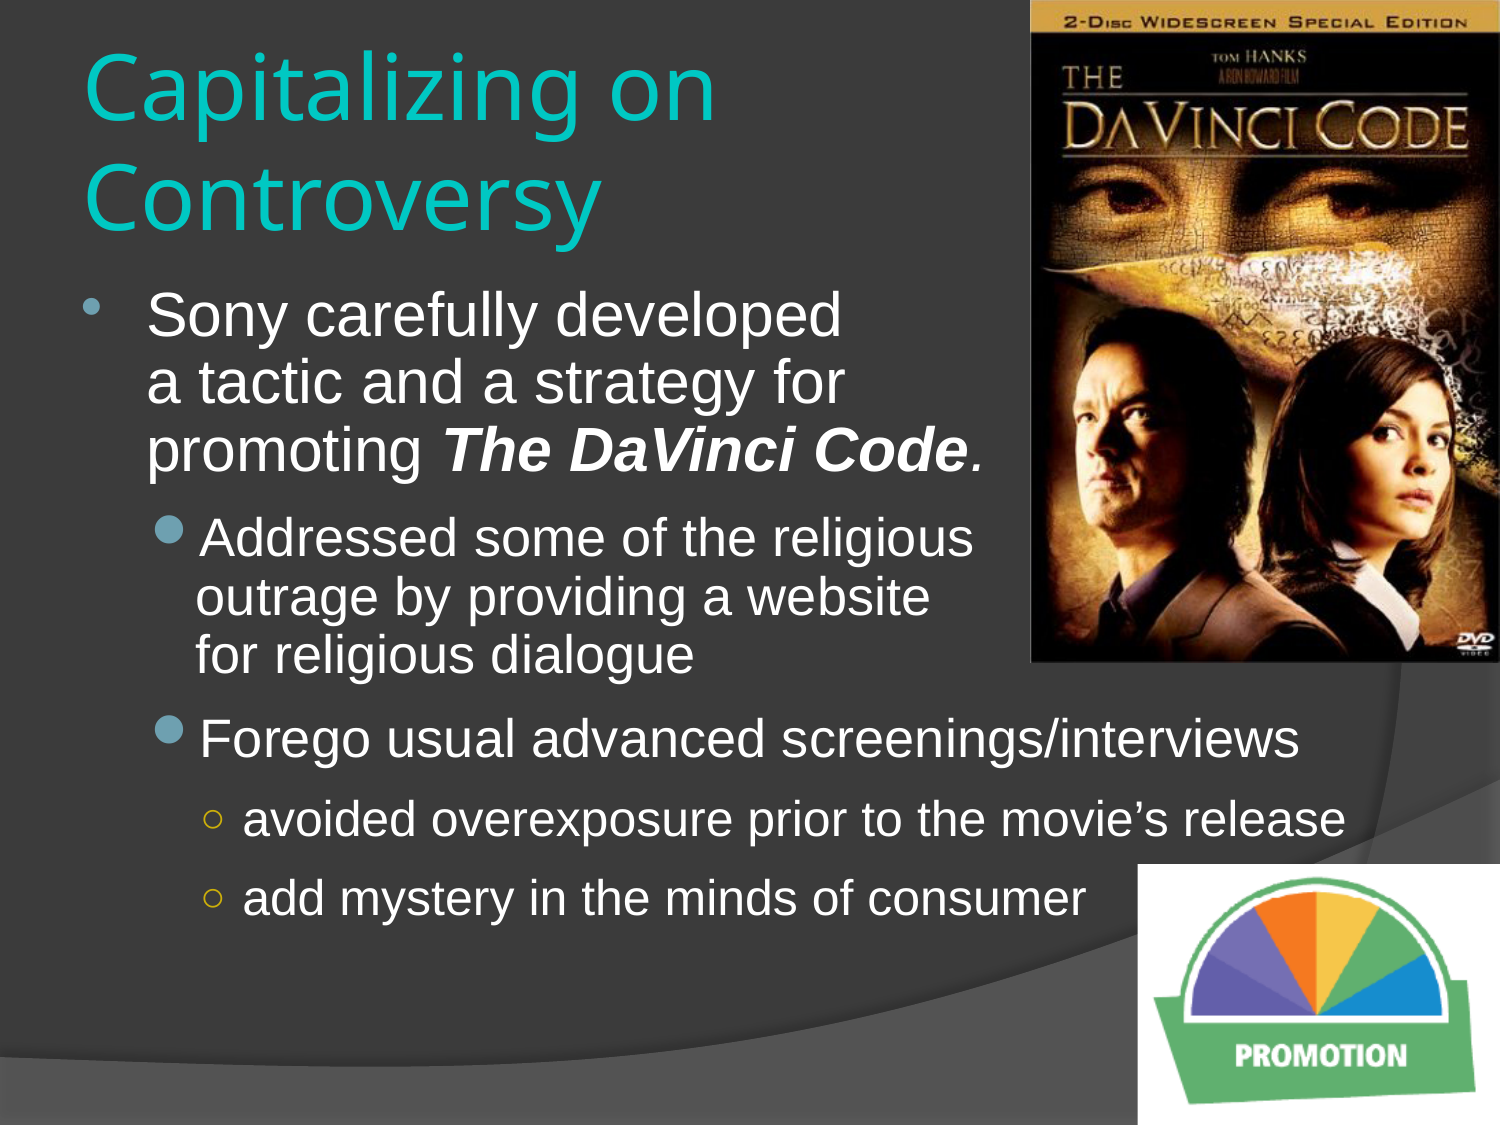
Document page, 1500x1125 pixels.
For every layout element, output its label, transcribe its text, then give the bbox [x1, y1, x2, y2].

title Capitalizing on Controversy [75, 45, 1022, 233]
picture [1030, 0, 1500, 663]
picture [1137, 864, 1500, 1125]
list Sony carefully developed a tactic and a strategy for promoting The DaVinci Code. Addressed some of the religious outrage by providing a website for religious dialogue Forego usual advanced screenings/interviews avoided overexposure prior to the movie’s release add mystery in the minds of consumer [62, 275, 1438, 1125]
